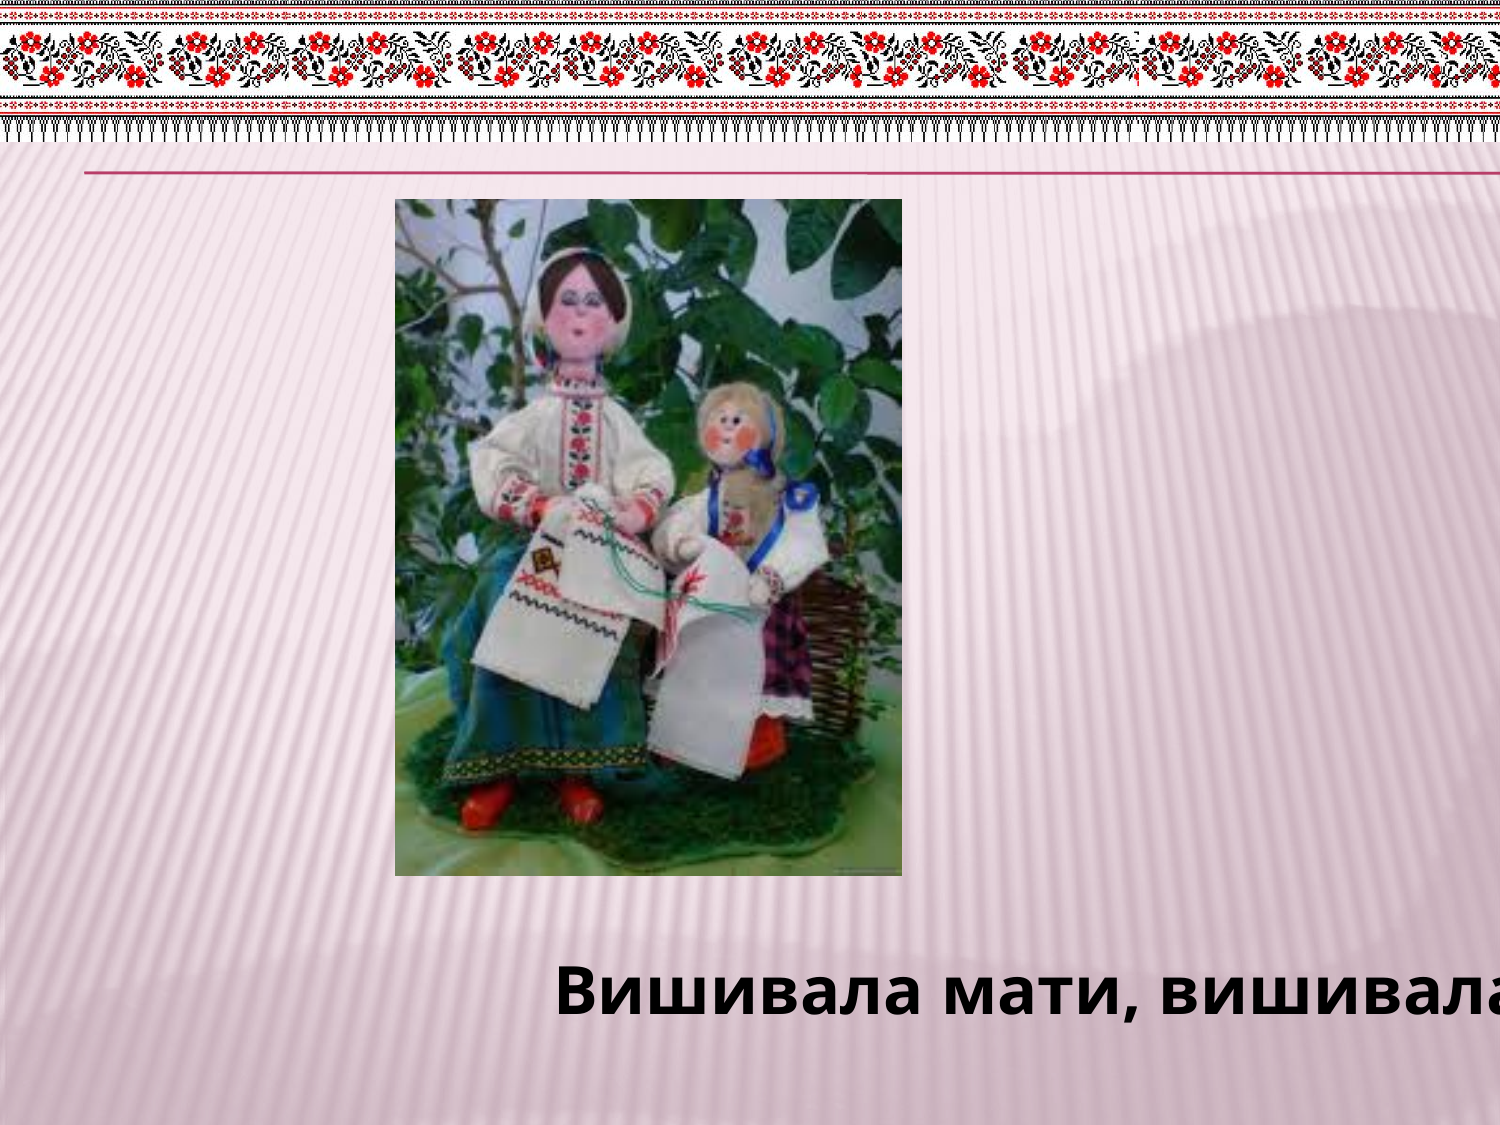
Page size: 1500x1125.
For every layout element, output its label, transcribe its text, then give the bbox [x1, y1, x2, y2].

picture [0, 0, 1500, 142]
picture [395, 199, 902, 876]
text_box Вишивала мати, вишивала… [538, 940, 1500, 1036]
